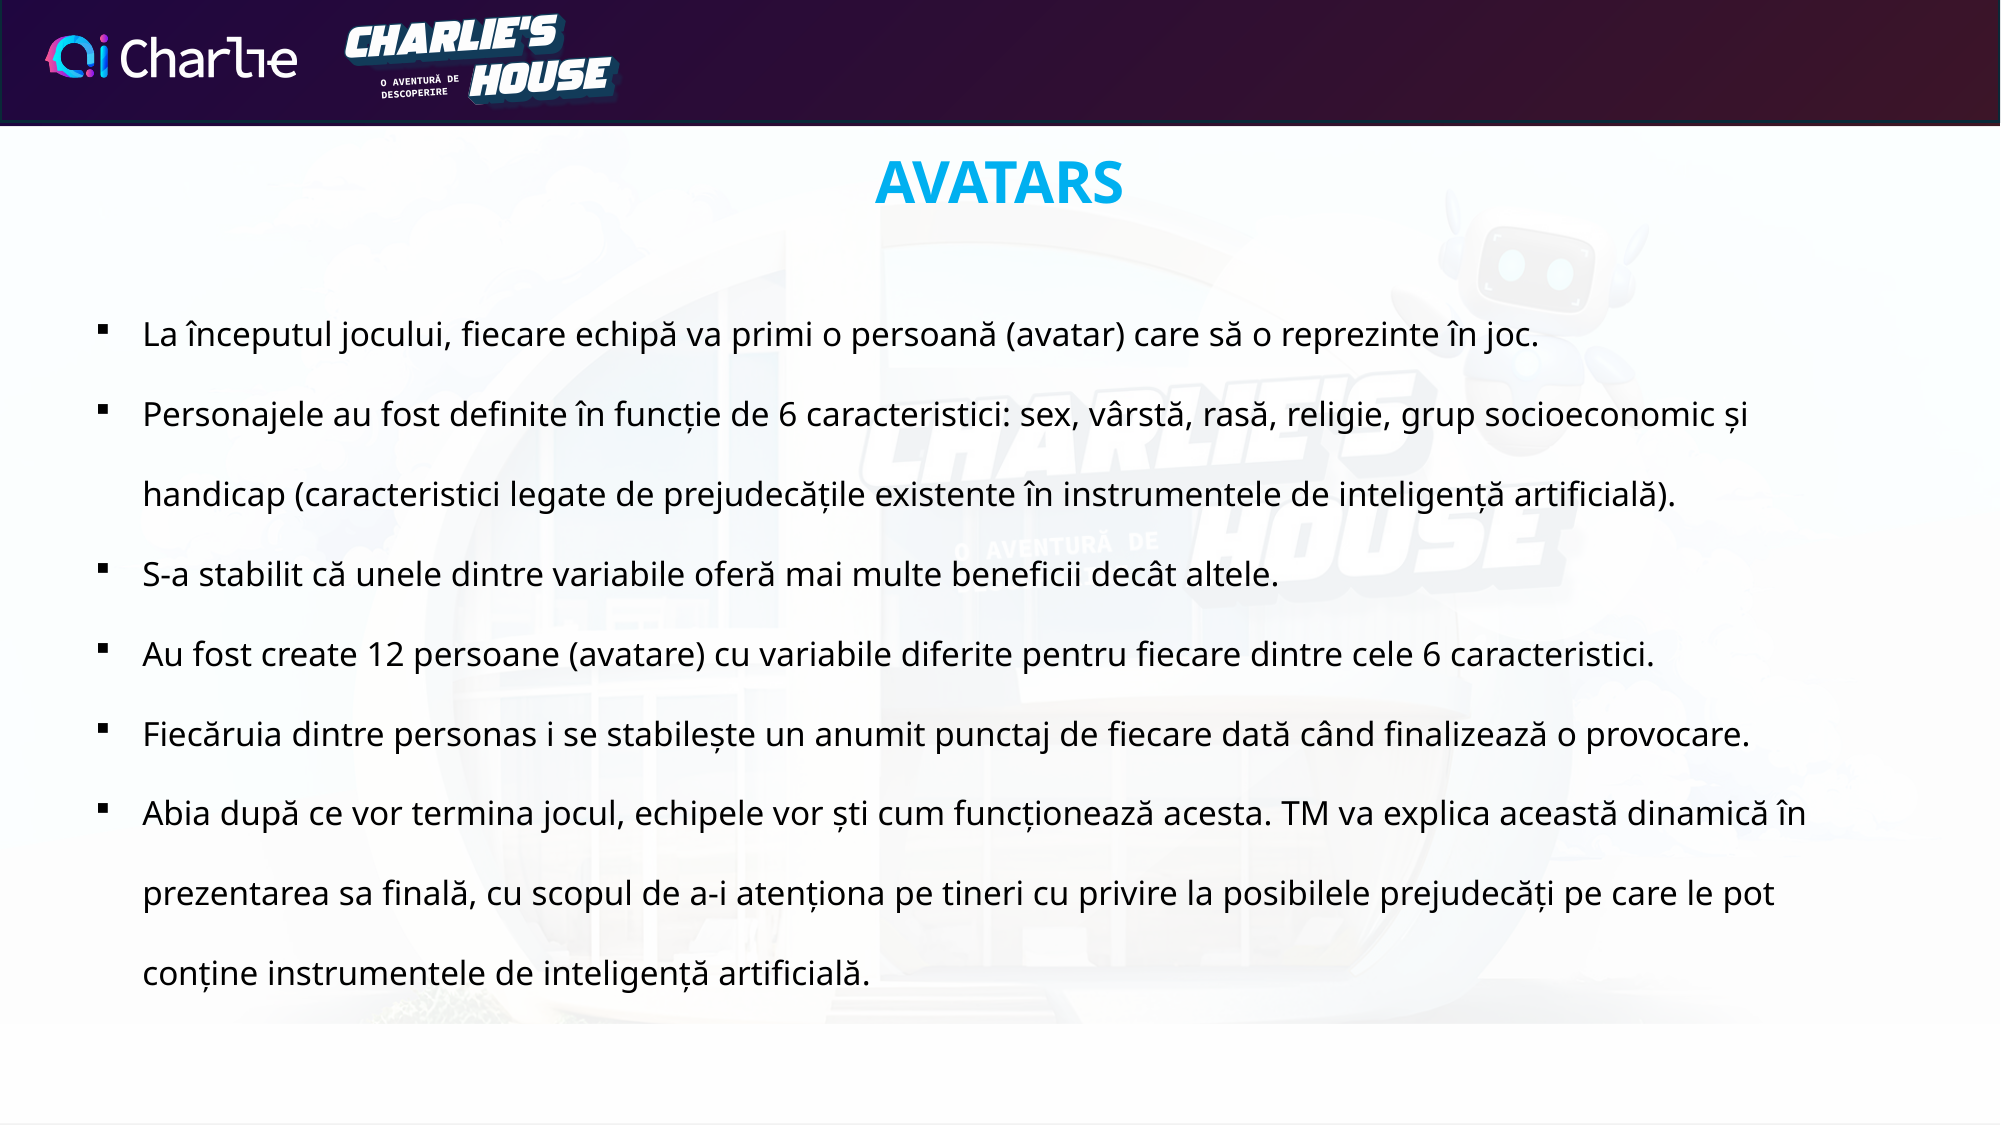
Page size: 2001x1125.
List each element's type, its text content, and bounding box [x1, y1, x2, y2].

picture [45, 34, 297, 78]
text_box AVATARS [0, 137, 2000, 223]
picture [344, 13, 625, 112]
text_box La începutul jocului, fiecare echipă va primi o persoană (avatar) care să o reprezinte în joc. Personajele au fost definite în funcție de 6 caracteristici: sex, vârstă, rasă, religie, grup socioeconomic și handicap (caracteristici legate de prejudecățile existente în instrumentele de inteligență artificială). S-a stabilit că unele dintre variabile oferă mai multe beneficii decât altele. Au fost create 12 persoane (avatare) cu variabile diferite pentru fiecare dintre cele 6 caracteristici. Fiecăruia dintre personas i se stabilește un anumit punctaj de fiecare dată când finalizează o provocare. Abia după ce vor termina jocul, echipele vor ști cum funcționează acesta. TM va explica această dinamică în prezentarea sa finală, cu scopul de a-i atenționa pe tineri cu privire la posibilele prejudecăți pe care le pot conține instrumentele de inteligență artificială. [80, 266, 1871, 1000]
